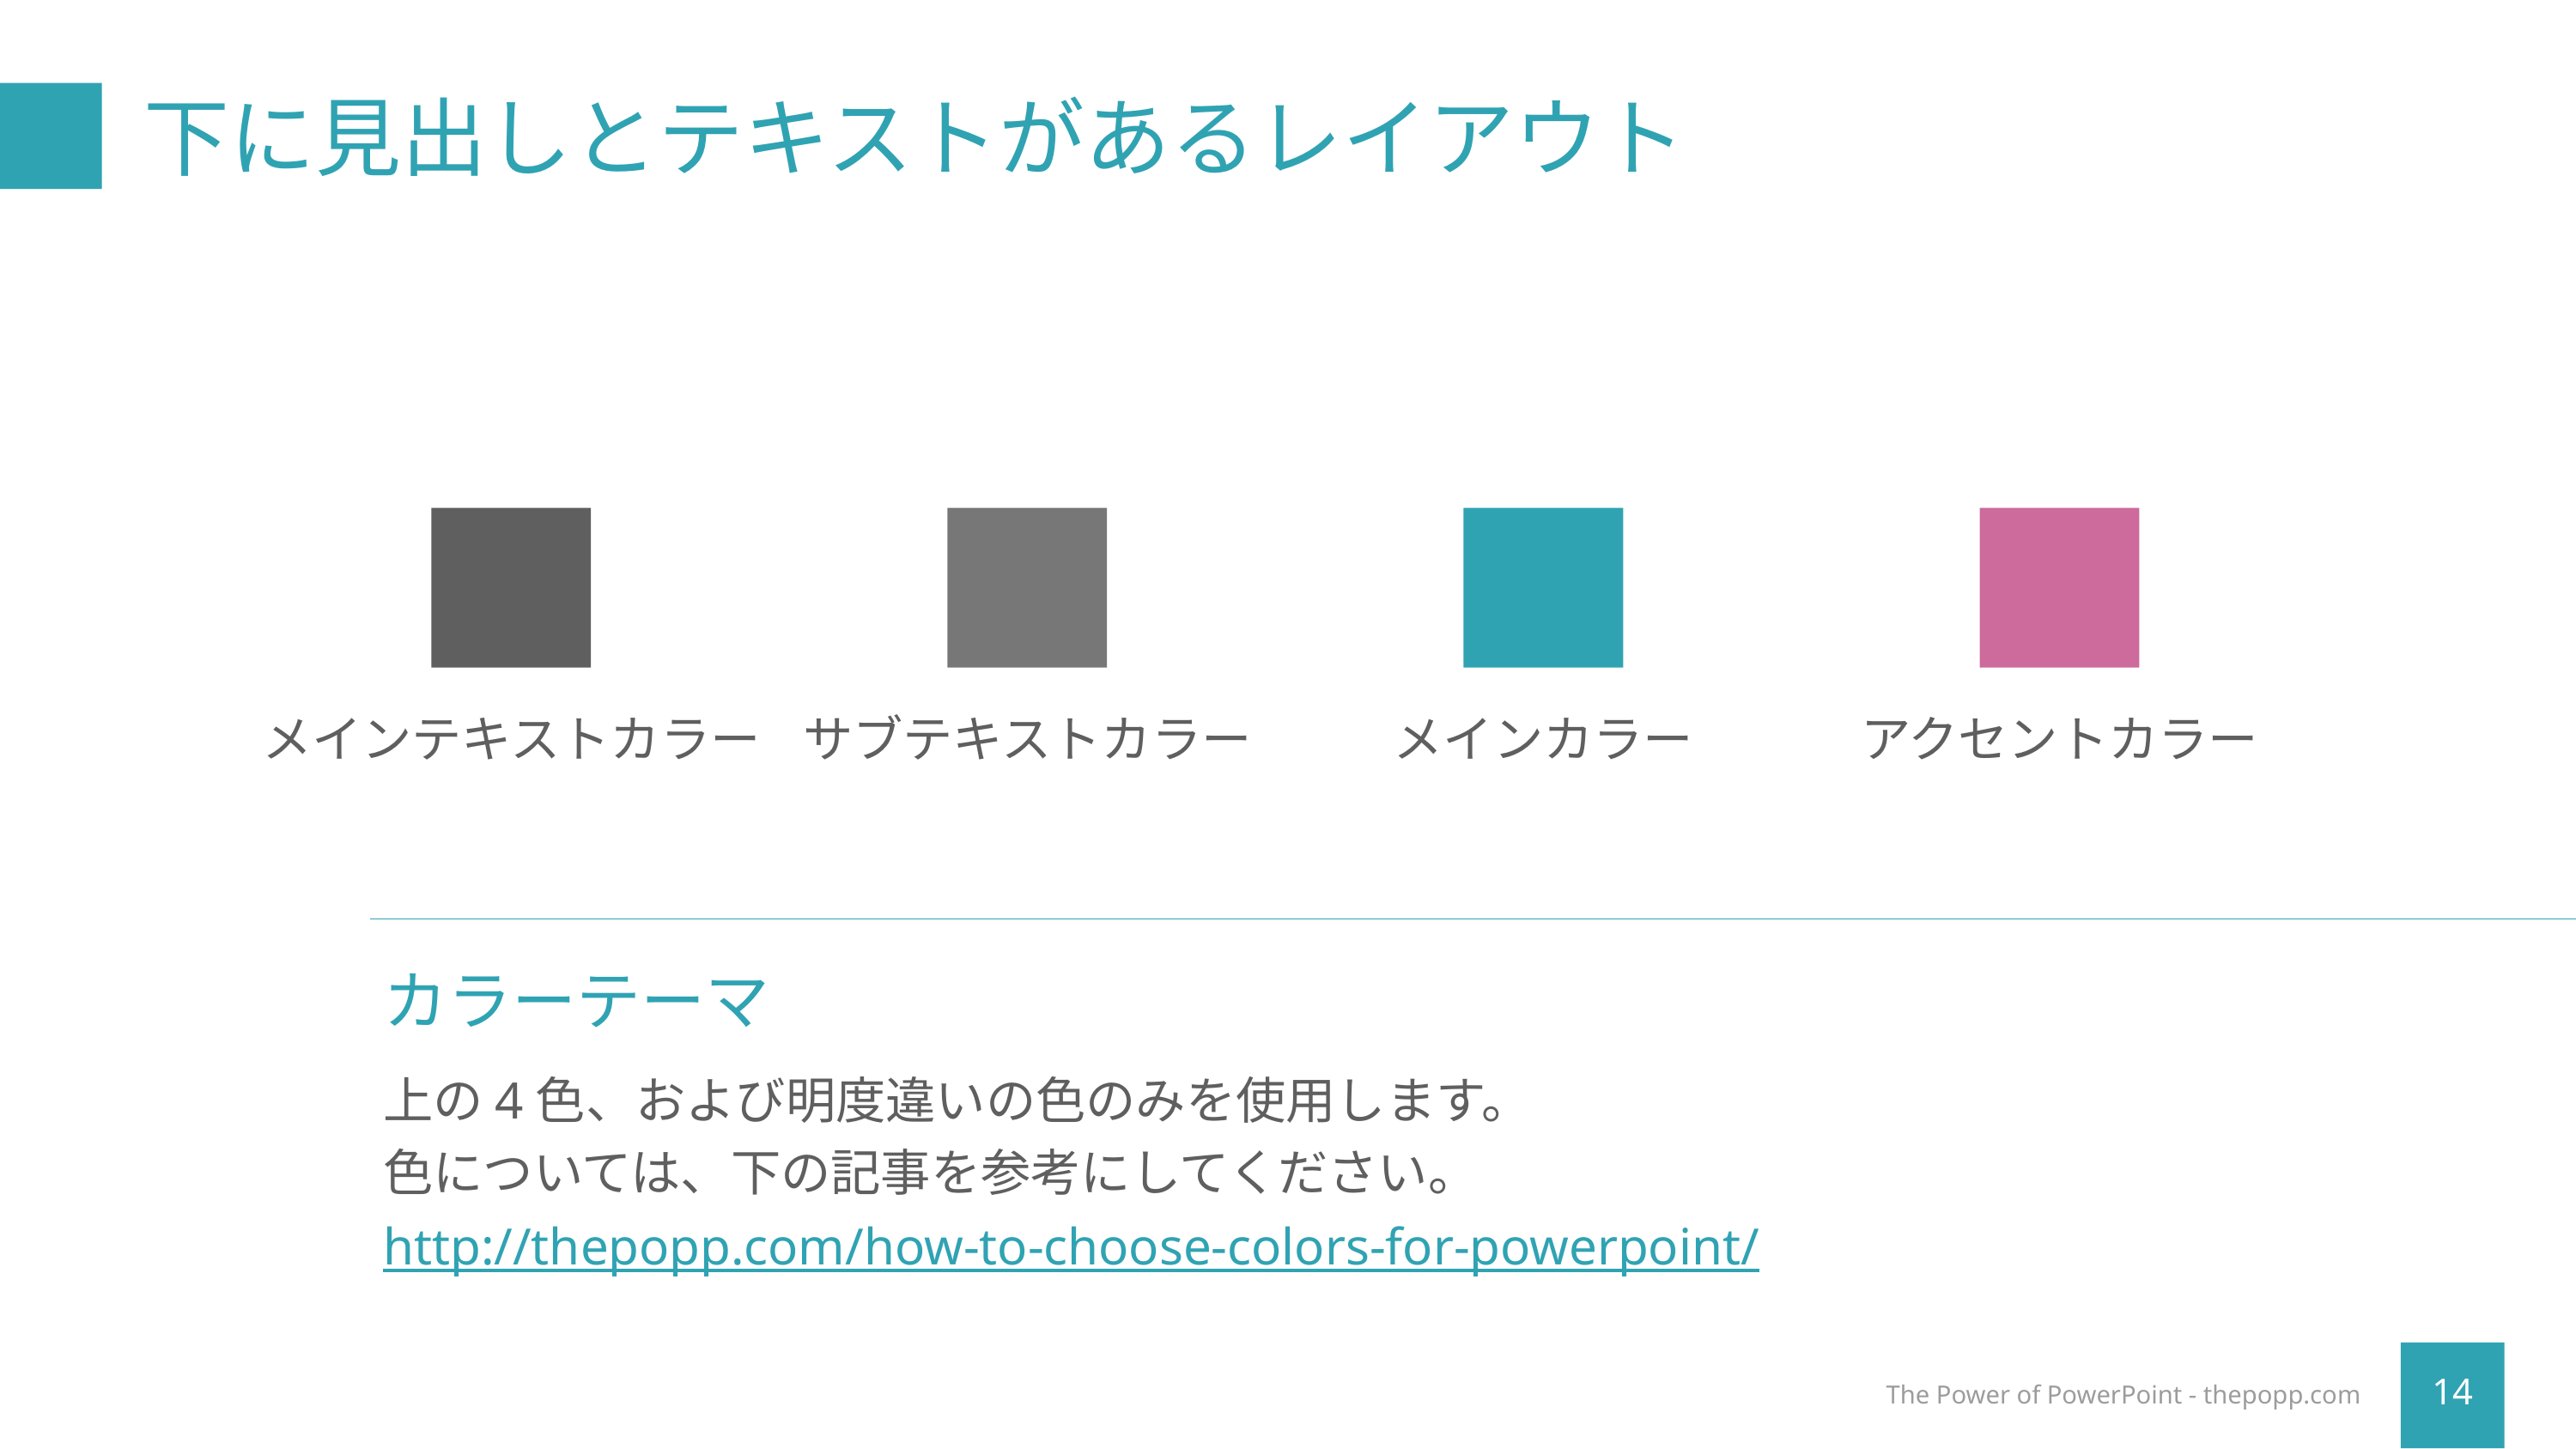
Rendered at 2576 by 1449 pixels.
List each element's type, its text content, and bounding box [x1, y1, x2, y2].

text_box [812, 507, 1242, 776]
footer The Power of PowerPoint - thepopp.com [1504, 1355, 2374, 1433]
list カラーテーマ [370, 919, 2206, 1045]
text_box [1394, 507, 1692, 776]
title 下に見出しとテキストがあるレイアウト [131, 66, 2482, 219]
slide_number 14 [2400, 1355, 2505, 1433]
list 上の4色、および明度違いの色のみを使用します。 色については、下の記事を参考にしてください。 http://thepopp.com/how-to-choose-colors-for-powerpoint/ [370, 1050, 2206, 1331]
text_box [1869, 507, 2250, 776]
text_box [273, 507, 749, 776]
